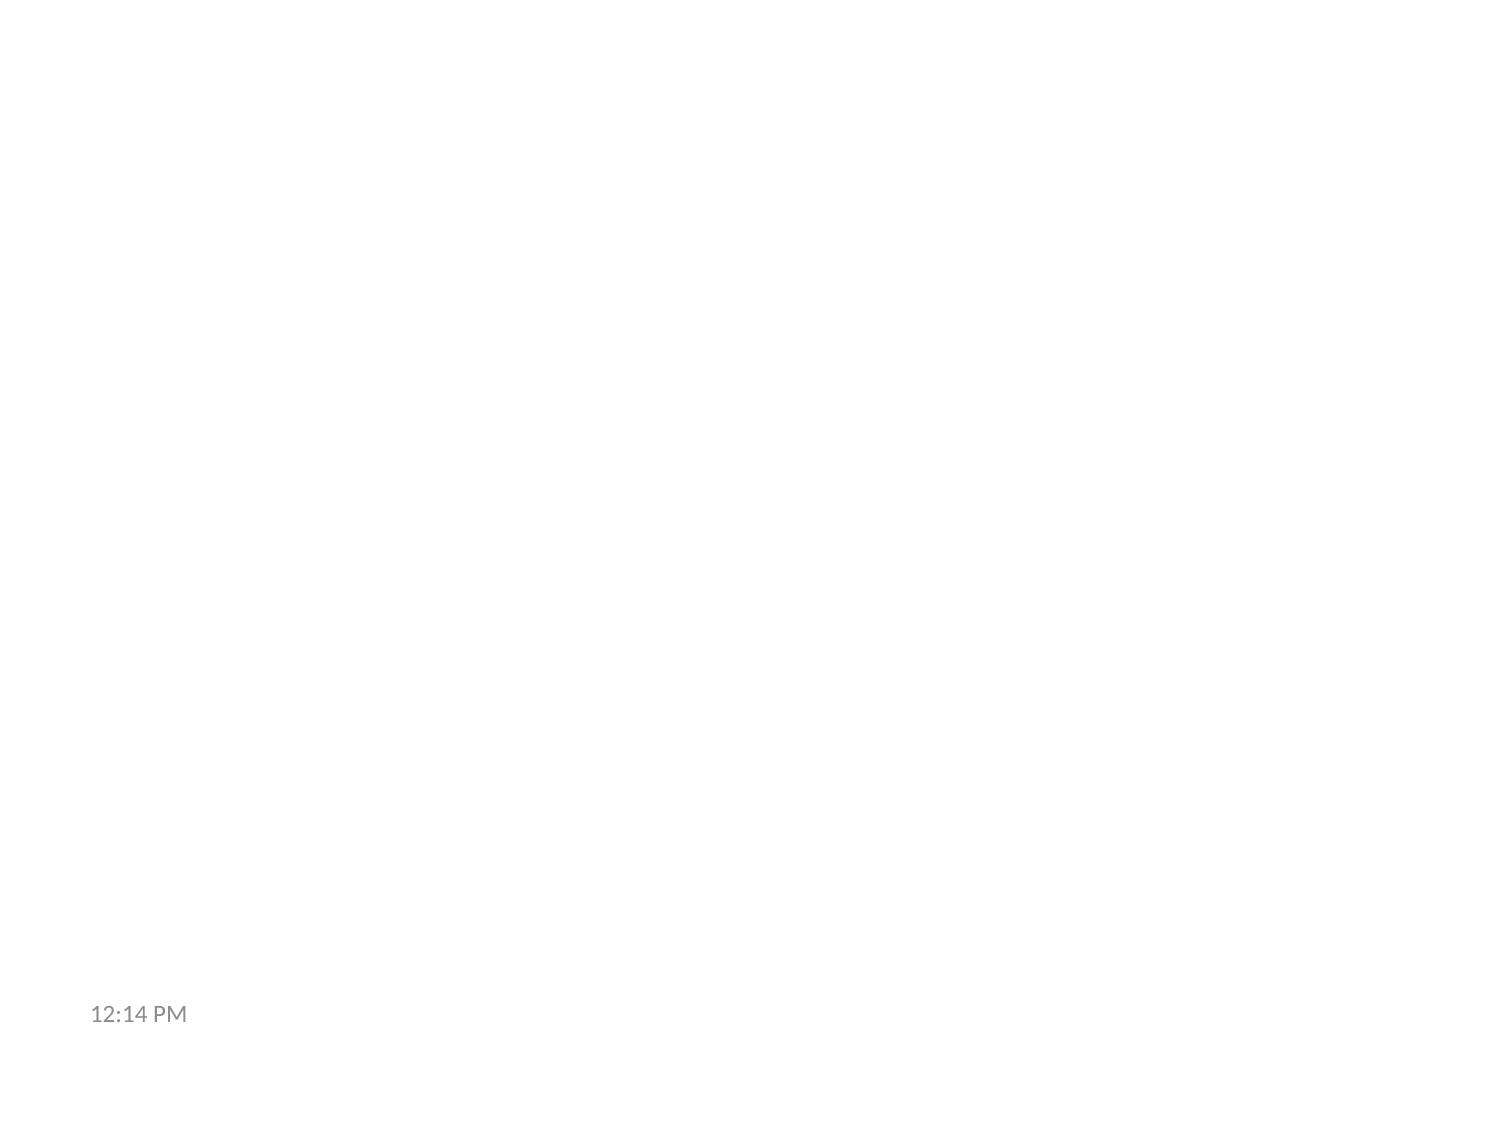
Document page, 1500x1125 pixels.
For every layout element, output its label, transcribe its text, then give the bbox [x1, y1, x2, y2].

text_box 3:35 PM [75, 982, 425, 1043]
